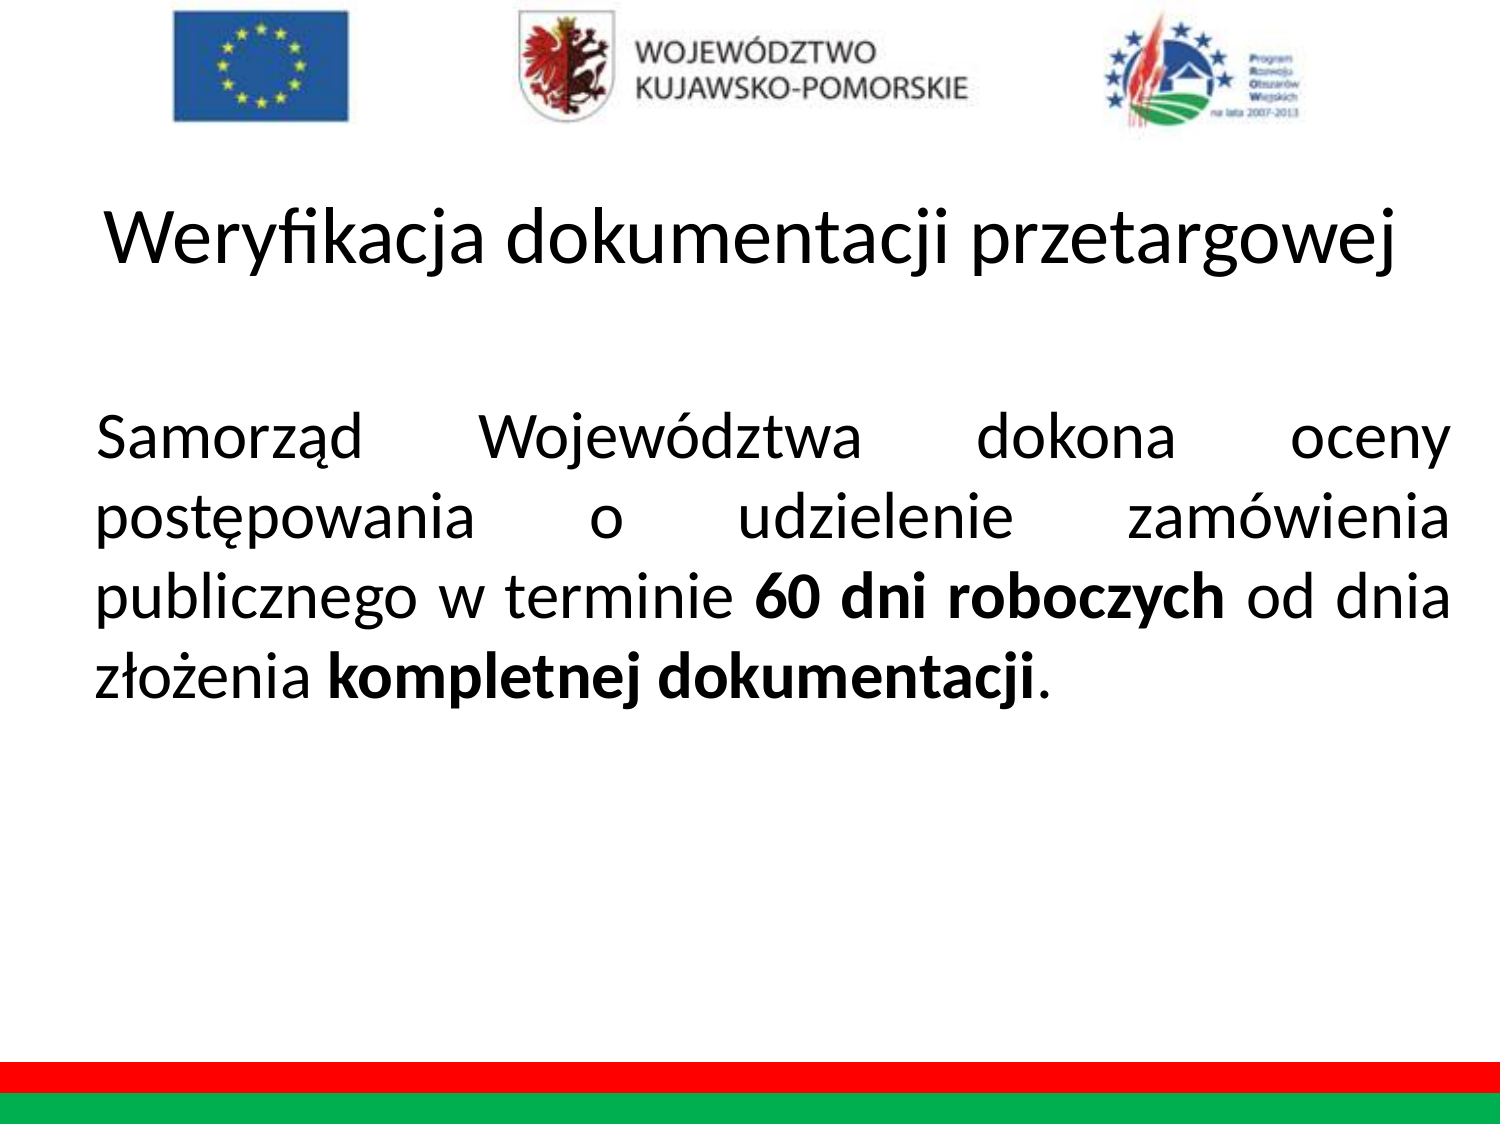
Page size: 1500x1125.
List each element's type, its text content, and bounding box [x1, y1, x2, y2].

list Samorząd Województwa dokona oceny postępowania o udzielenie zamówienia publicznego w terminie 60 dni roboczych od dnia złożenia kompletnej dokumentacji. [23, 331, 1468, 1055]
picture [171, 0, 1310, 137]
title Weryfikacja dokumentacji przetargowej [76, 137, 1427, 325]
